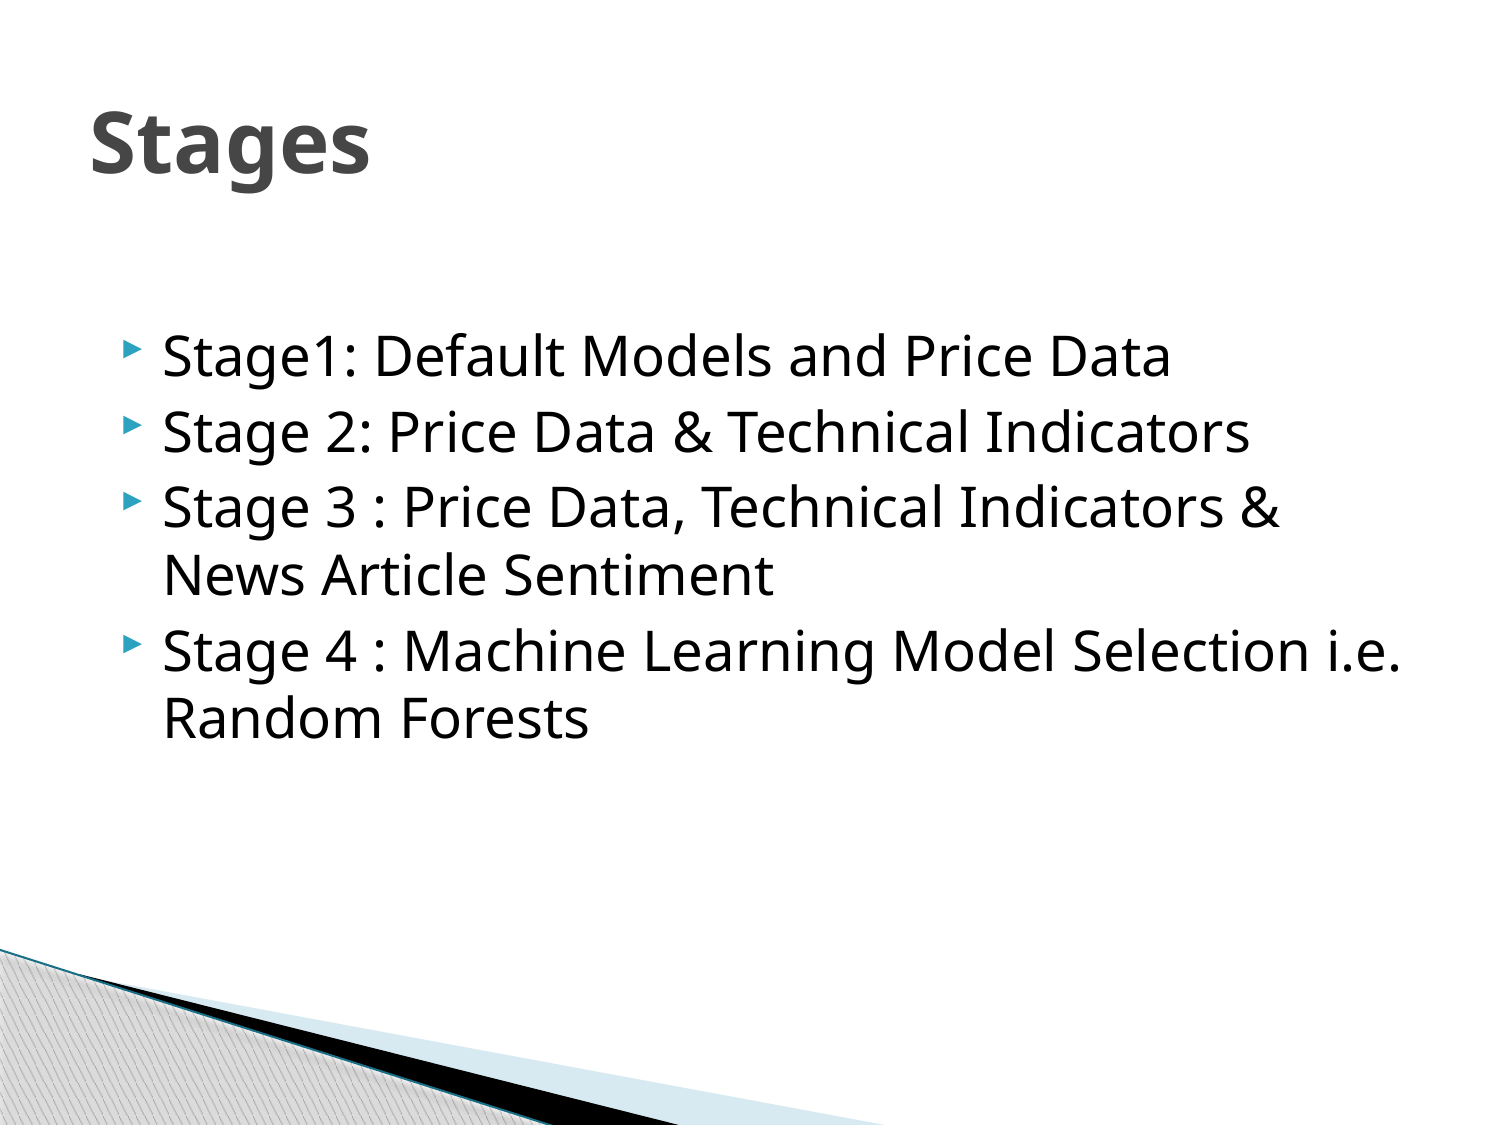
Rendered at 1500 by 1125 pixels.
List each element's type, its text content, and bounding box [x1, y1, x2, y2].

list Stage1: Default Models and Price Data Stage 2: Price Data & Technical Indicators Stage 3 : Price Data, Technical Indicators & News Article Sentiment Stage 4 : Machine Learning Model Selection i.e. Random Forests [87, 312, 1438, 1055]
title Stages [75, 45, 1425, 233]
